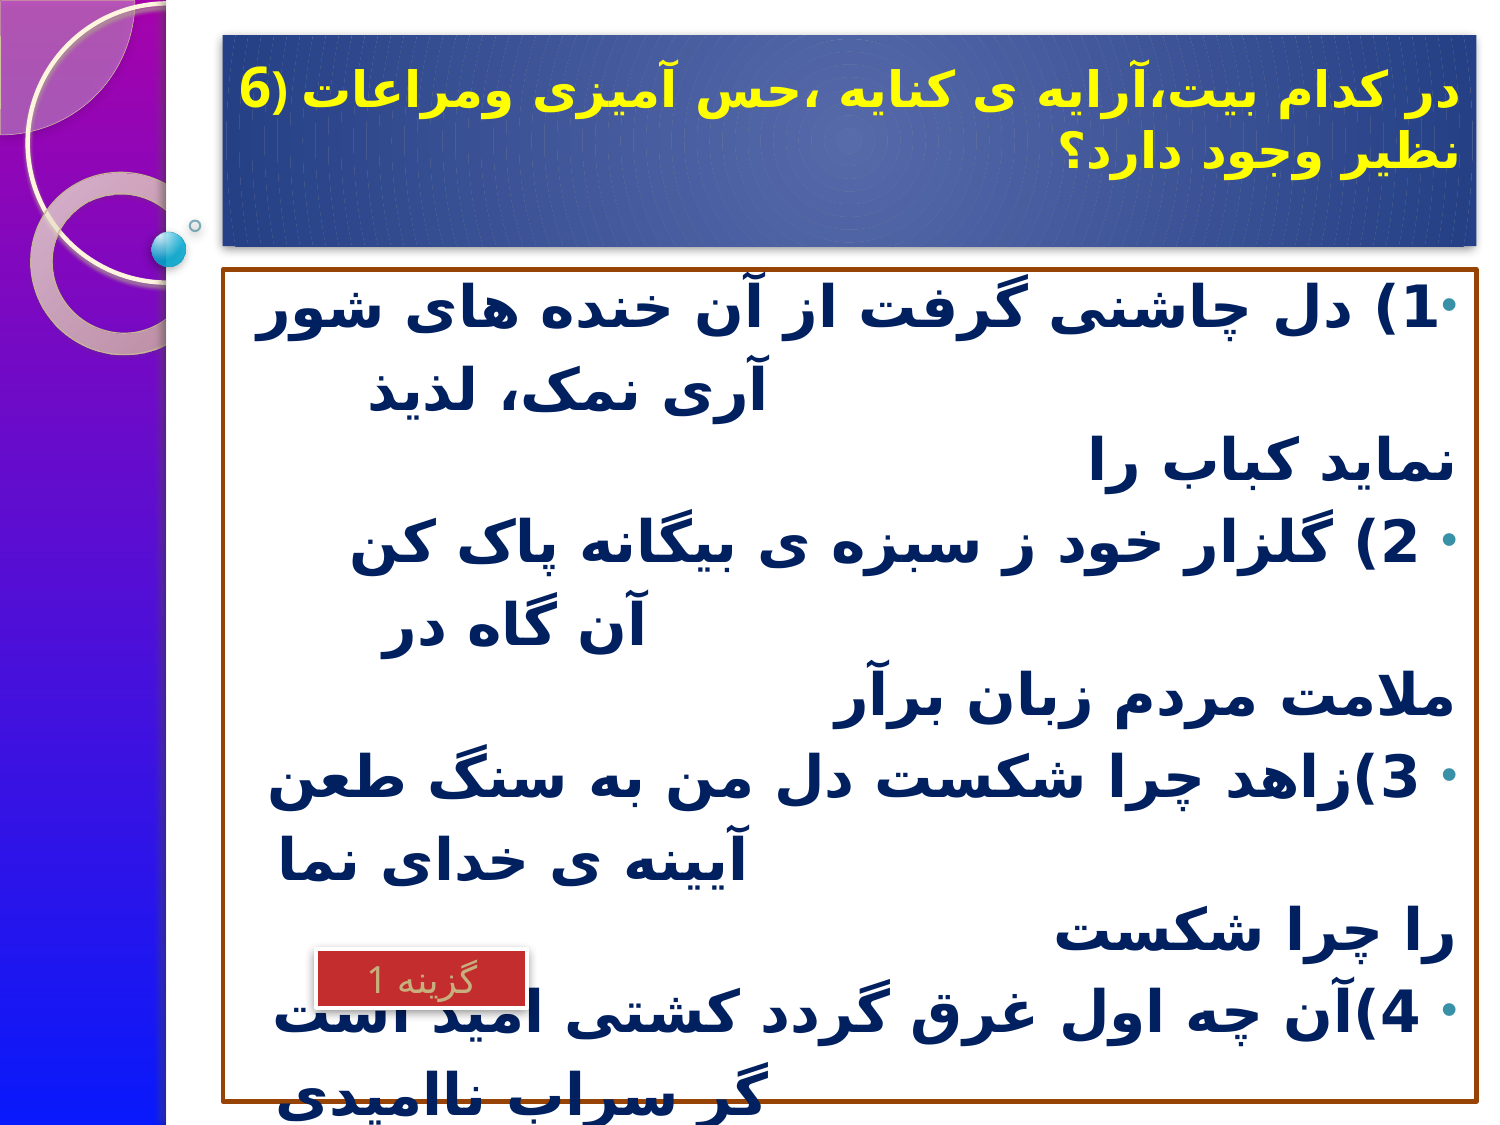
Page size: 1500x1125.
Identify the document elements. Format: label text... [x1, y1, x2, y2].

text_box گزینه 1 [314, 947, 529, 1010]
title 6) در کدام بیت،آرایه ی کنایه ،حس آمیزی ومراعات نظیر وجود دارد؟ [222, 35, 1477, 247]
subtitle 1) دل چاشنی گرفت از آن خنده های شور آری نمک، لذیذ نماید کباب را 2) گلزار خود ز سبزه ی بیگانه پاک کن آن گاه در ملامت مردم زبان برآر 3)زاهد چرا شکست دل من به سنگ طعن آیینه ی خدای نما را چرا شکست 4)آن چه اول غرق گردد کشتی امّید است گر سراب ناامیدی را فلک دریا کند دل چاشنی گرفتن کنایه ازخوشحال شدن وکامرواگشتن خنده شورحس آمیزی چاشنی، نمک و کباب مراعات النظیر [221, 267, 1479, 1104]
